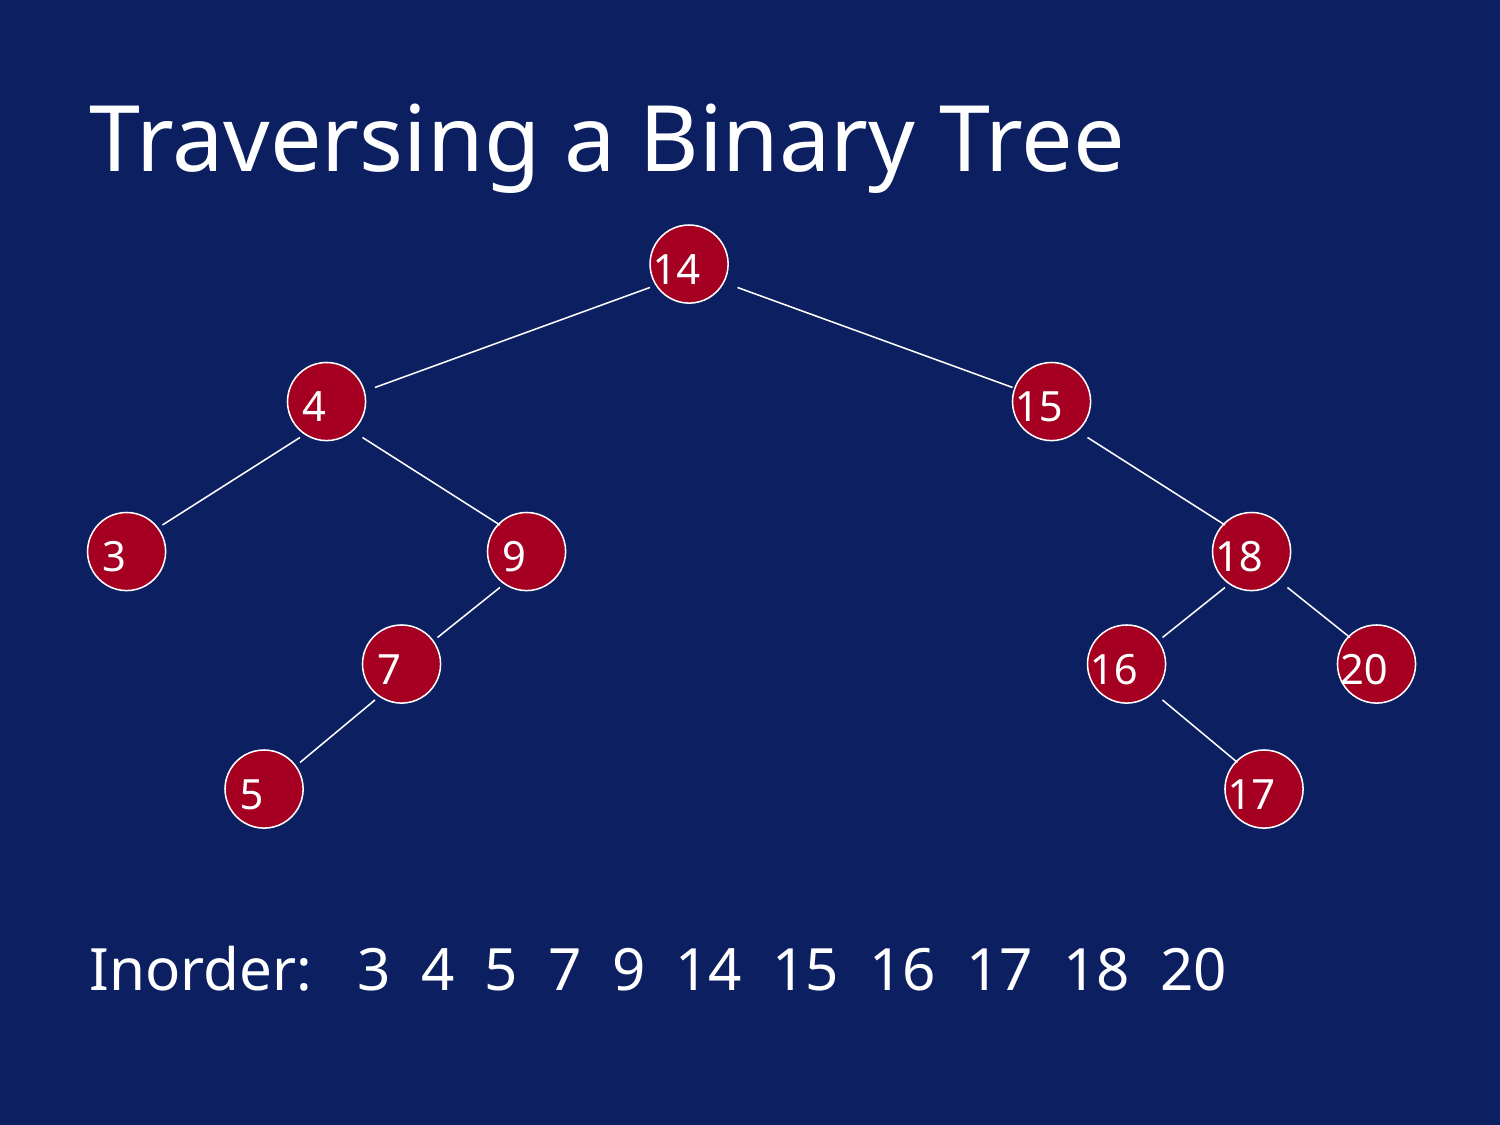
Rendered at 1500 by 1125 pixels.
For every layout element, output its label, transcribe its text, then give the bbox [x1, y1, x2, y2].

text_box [1074, 624, 1166, 714]
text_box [737, 287, 1013, 388]
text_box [1287, 587, 1351, 638]
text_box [349, 624, 441, 714]
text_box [162, 437, 301, 526]
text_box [1212, 749, 1304, 839]
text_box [1087, 437, 1226, 526]
title Traversing a Binary Tree [74, 59, 1425, 210]
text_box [437, 587, 501, 638]
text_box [212, 749, 304, 839]
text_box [299, 699, 376, 763]
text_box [1324, 624, 1416, 714]
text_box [1162, 587, 1226, 638]
list Inorder: 3 4 5 7 9 14 15 16 17 18 20 [74, 924, 1425, 1038]
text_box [999, 362, 1091, 451]
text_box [1199, 512, 1291, 601]
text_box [362, 437, 501, 526]
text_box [74, 512, 166, 601]
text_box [1162, 699, 1238, 763]
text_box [274, 362, 366, 451]
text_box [637, 224, 729, 314]
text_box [374, 287, 651, 388]
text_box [474, 512, 566, 601]
